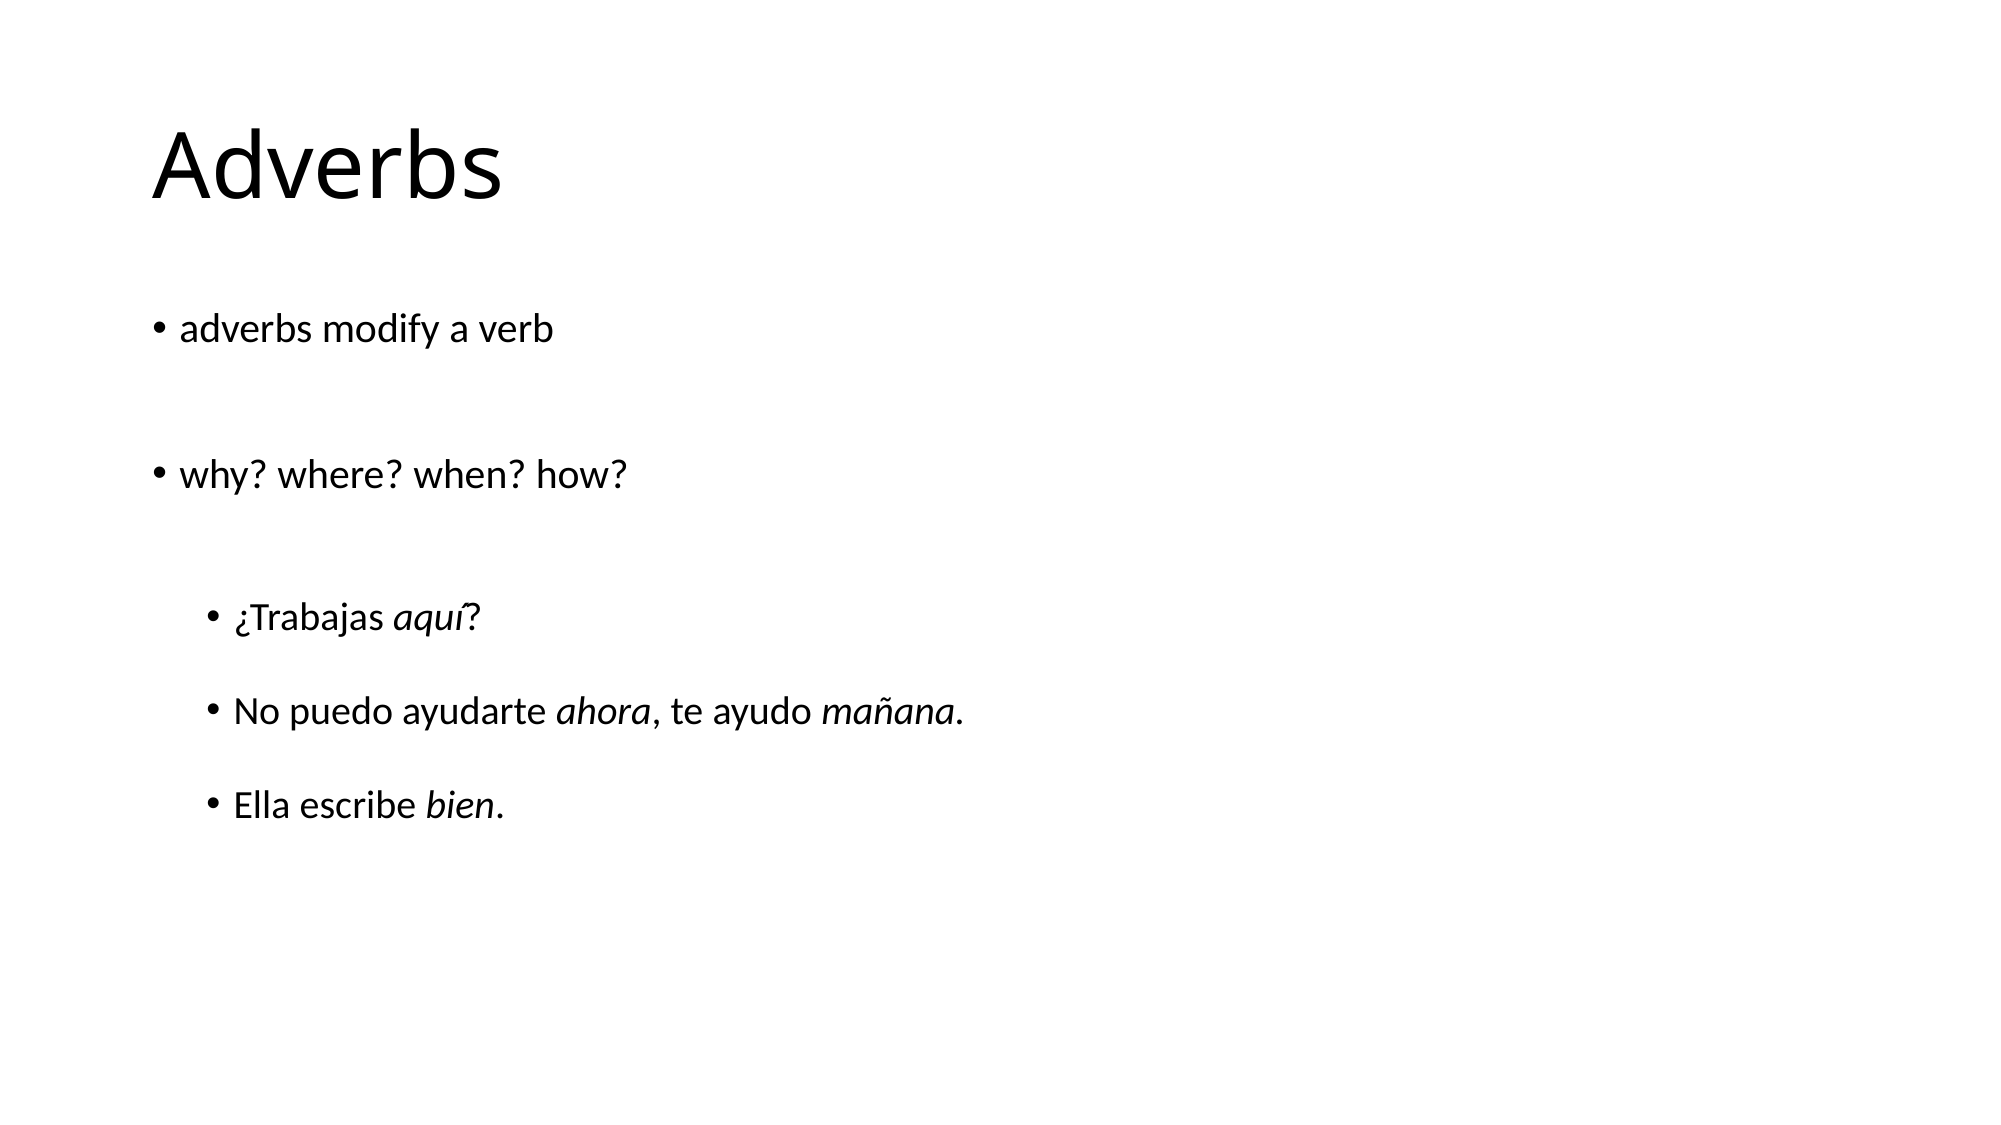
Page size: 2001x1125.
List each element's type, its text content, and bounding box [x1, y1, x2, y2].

list adverbs modify a verb why? where? when? how? ¿Trabajas aquí? No puedo ayudarte ahora, te ayudo mañana. Ella escribe bien. [137, 299, 1863, 1014]
title Adverbs [137, 59, 1863, 278]
